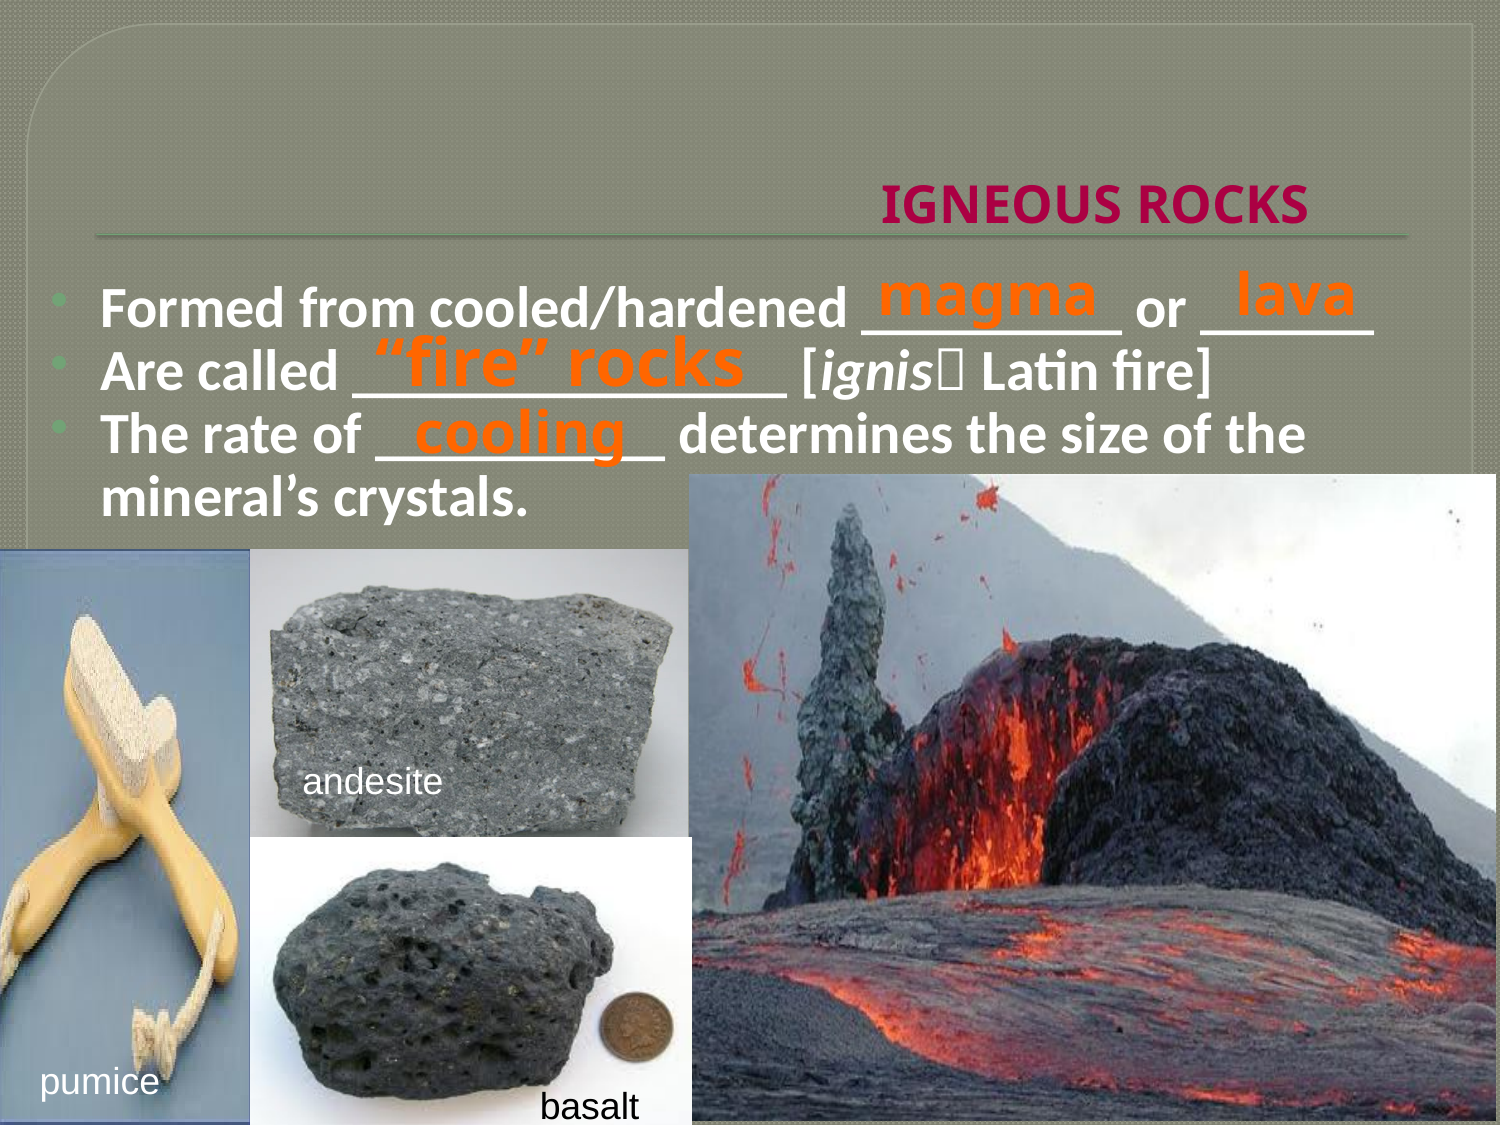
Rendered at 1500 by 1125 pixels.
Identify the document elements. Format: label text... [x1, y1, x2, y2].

list Formed from cooled/hardened _________ or ______ Are called _______________ [ignis Latin fire] The rate of __________ determines the size of the mineral’s crystals. [37, 270, 1475, 549]
text_box magma lava [862, 249, 1425, 335]
title IGNEOUS ROCKS [0, 162, 1325, 305]
text_box cooling [399, 387, 688, 473]
text_box “fire” rocks [361, 312, 761, 408]
picture [0, 474, 1496, 1125]
